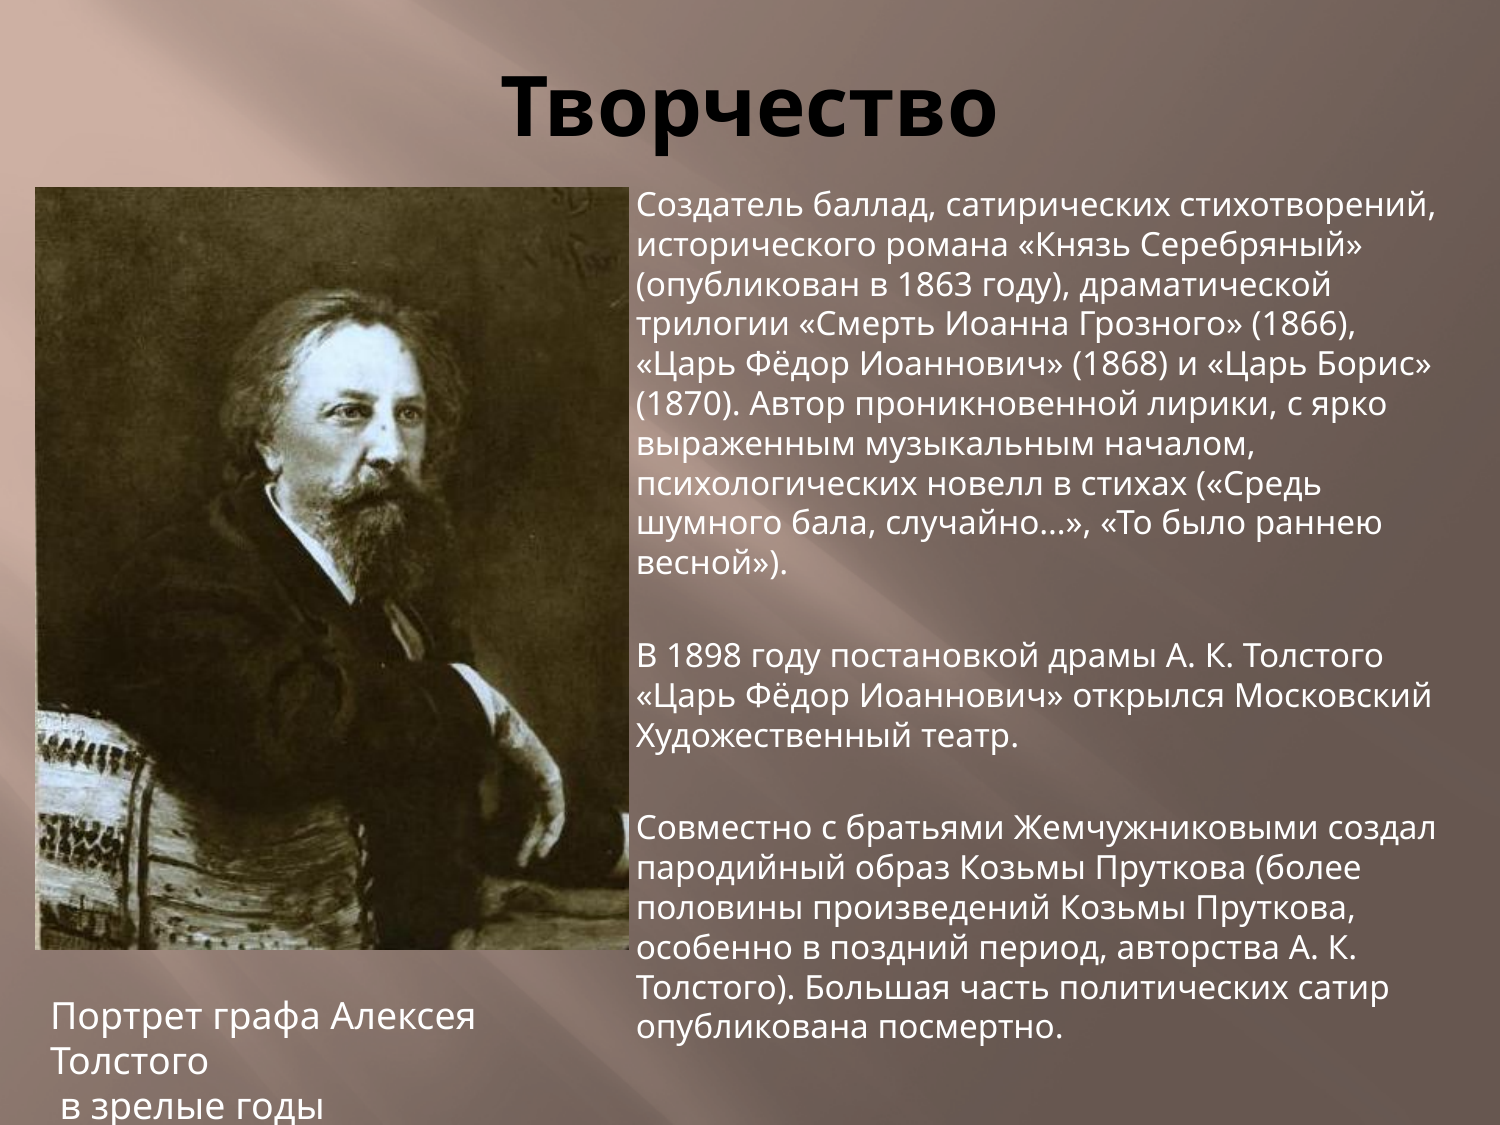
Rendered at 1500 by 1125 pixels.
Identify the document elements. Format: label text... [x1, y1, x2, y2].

text_box Портрет графа Алексея Толстого в зрелые годы [35, 984, 650, 1125]
list Создатель баллад, сатирических стихотворений, исторического романа «Князь Серебряный» (опубликован в 1863 году), драматической трилогии «Смерть Иоанна Грозного» (1866), «Царь Фёдор Иоаннович» (1868) и «Царь Борис» (1870). Автор проникновенной лирики, с ярко выраженным музыкальным началом, психологических новелл в стихах («Средь шумного бала, случайно…», «То было раннею весной»). В 1898 году постановкой драмы А. К. Толстого «Царь Фёдор Иоаннович» открылся Московский Художественный театр. Совместно с братьями Жемчужниковыми создал пародийный образ Козьмы Пруткова (более половины произведений Козьмы Пруткова, особенно в поздний период, авторства А. К. Толстого). Большая часть политических сатир опубликована посмертно. [539, 175, 1465, 1074]
title Творчество [75, 45, 1425, 161]
picture [34, 187, 630, 951]
